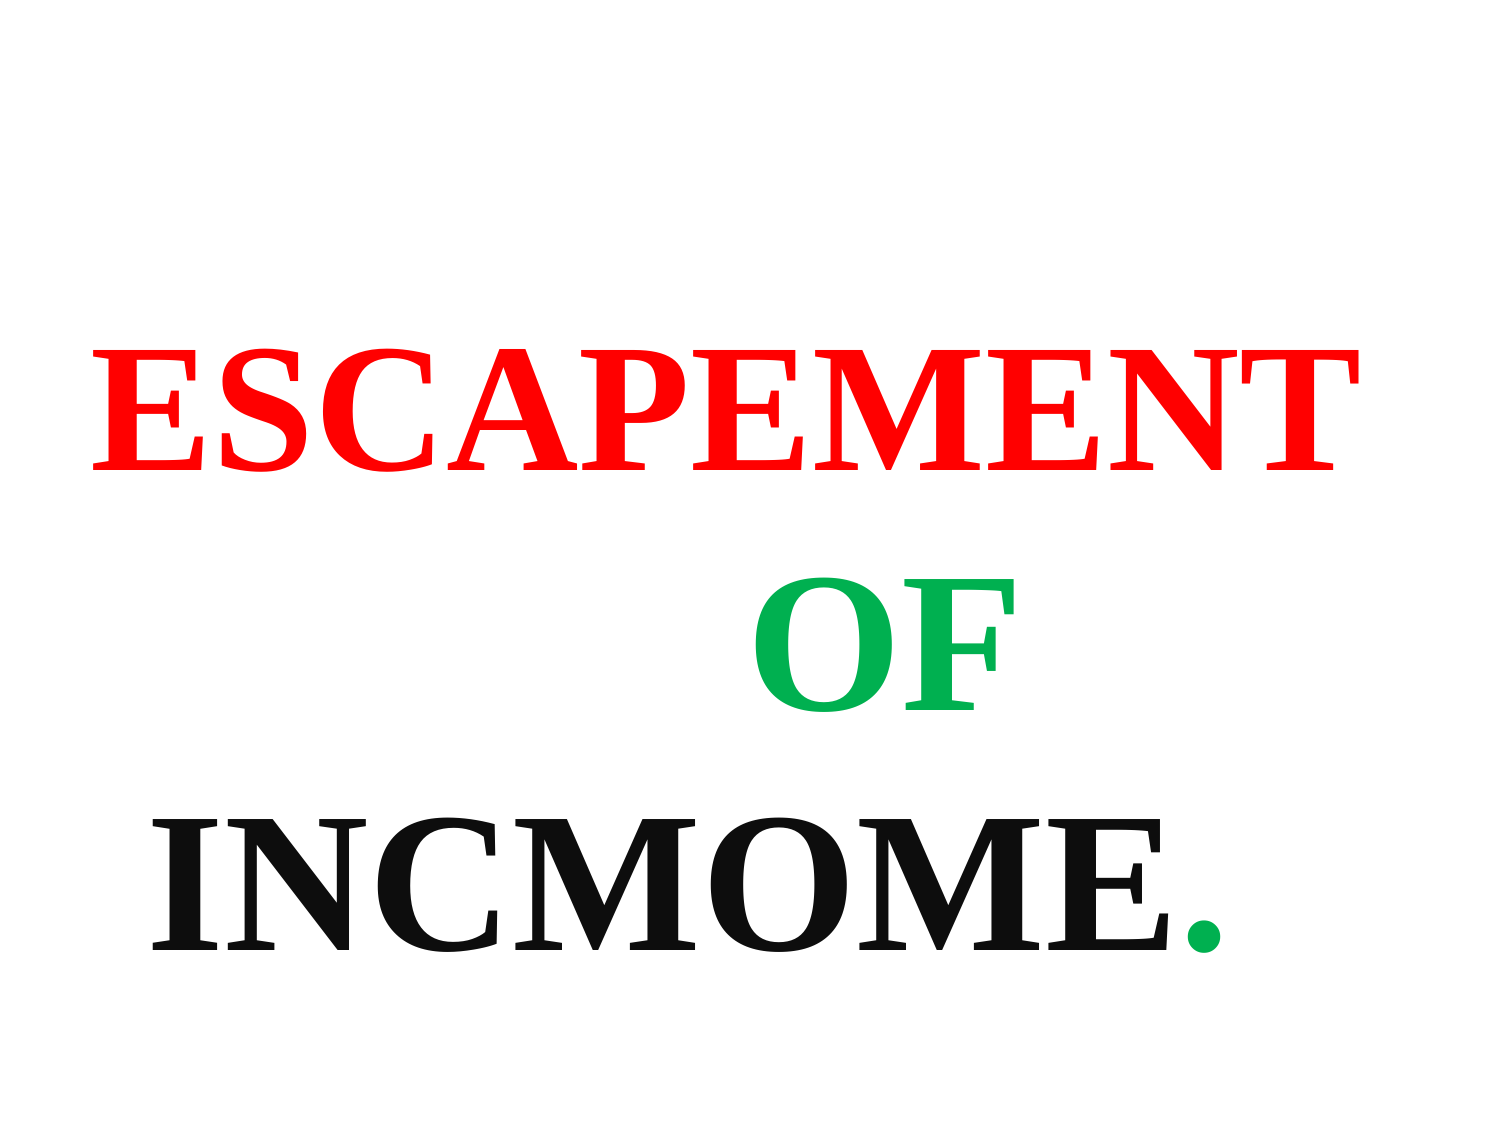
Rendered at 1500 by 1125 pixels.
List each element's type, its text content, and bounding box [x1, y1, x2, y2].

list ESCAPEMENT OF INCMOME. [75, 262, 1425, 1005]
